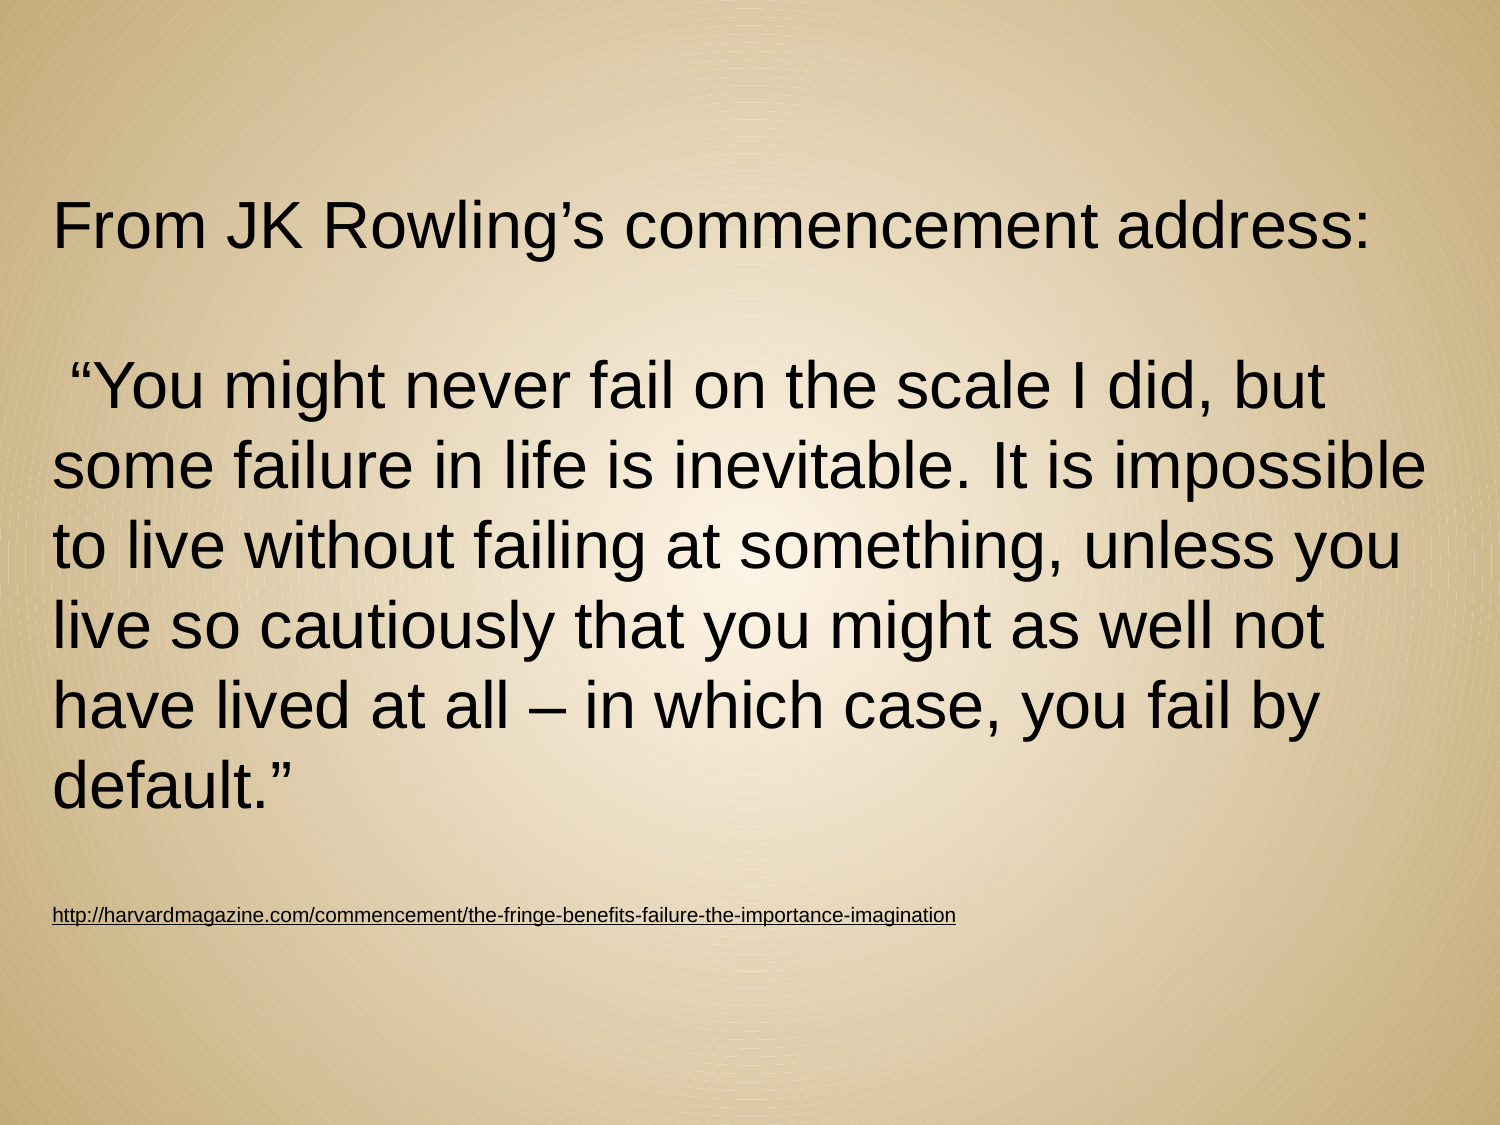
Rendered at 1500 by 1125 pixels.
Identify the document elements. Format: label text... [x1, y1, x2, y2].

text_box From JK Rowling’s commencement address: “You might never fail on the scale I did, but some failure in life is inevitable. It is impossible to live without failing at something, unless you live so cautiously that you might as well not have lived at all – in which case, you fail by default.” http://harvardmagazine.com/commencement/the-fringe-benefits-failure-the-importance-imagination [37, 174, 1463, 935]
